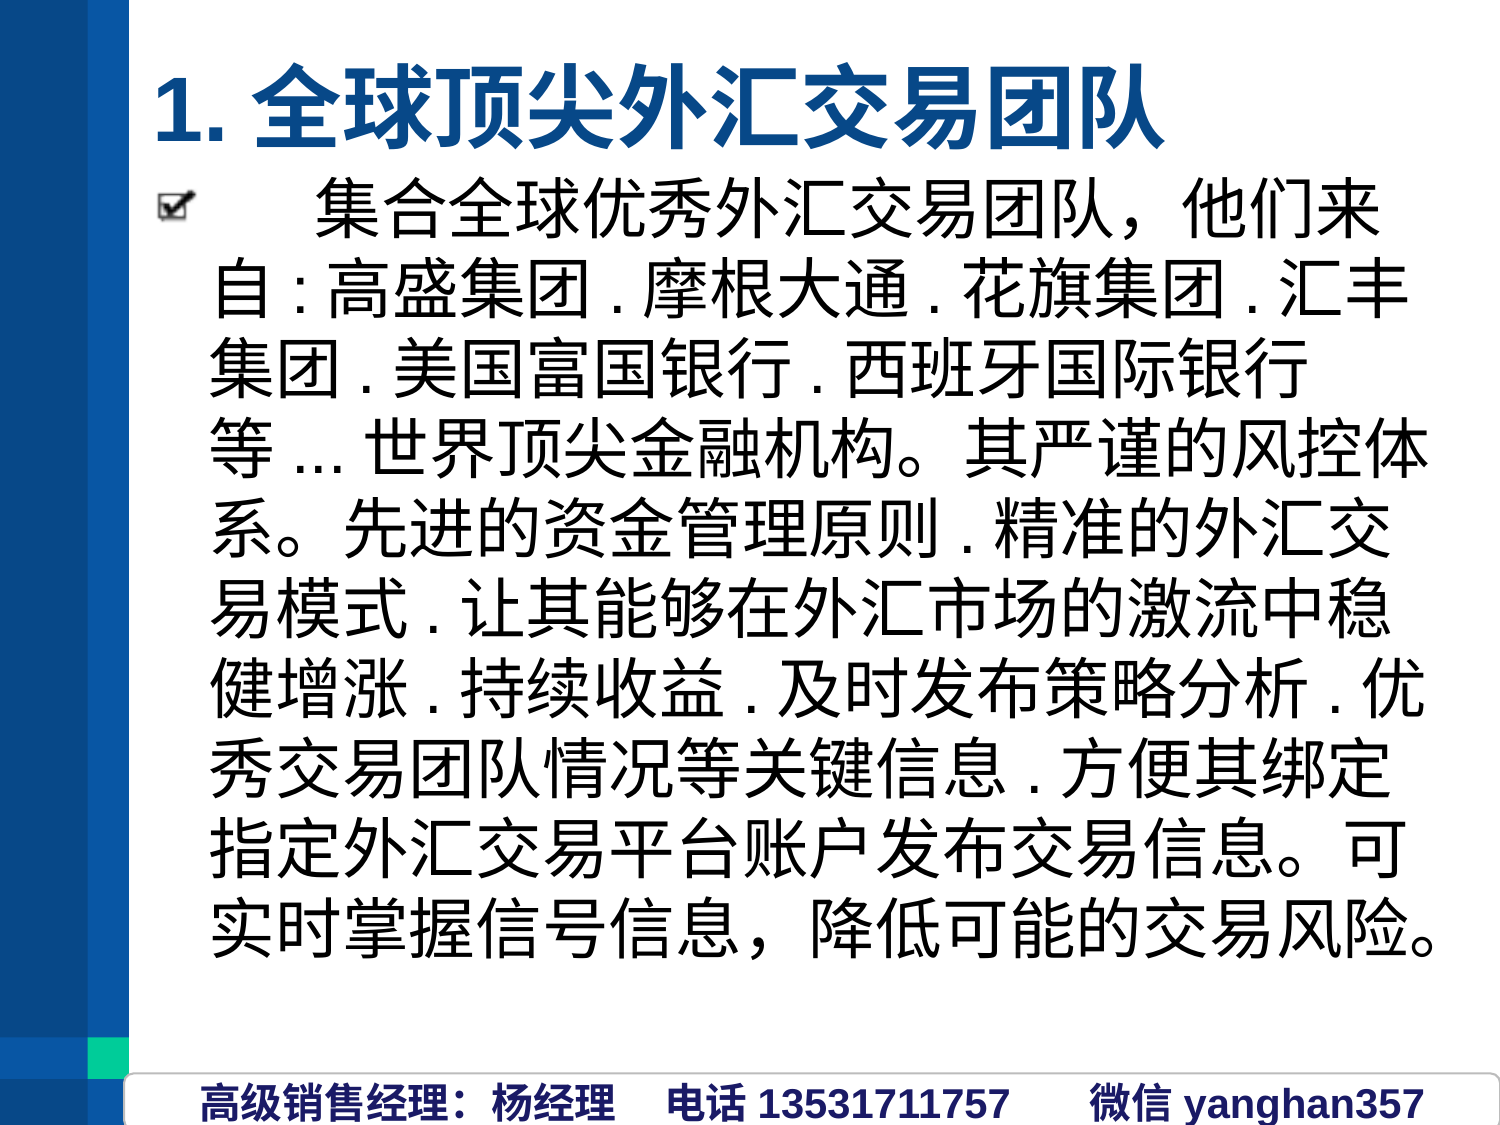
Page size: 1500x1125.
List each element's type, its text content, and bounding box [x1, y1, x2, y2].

text_box 高级销售经理：杨经理 电话13531711757 微信yanghan357 [123, 1072, 1500, 1125]
title 1.全球顶尖外汇交易团队 [137, 32, 1451, 159]
picture [152, 181, 204, 233]
list 集合全球优秀外汇交易团队，他们来自:高盛集团.摩根大通.花旗集团.汇丰集团.美国富国银行.西班牙国际银行等...世界顶尖金融机构。其严谨的风控体系。先进的资金管理原则.精准的外汇交易模式.让其能够在外汇市场的激流中稳健增涨.持续收益.及时发布策略分析.优秀交易团队情况等关键信息.方便其绑定指定外汇交易平台账户发布交易信息。可实时掌握信号信息，降低可能的交易风险。 [137, 159, 1451, 1055]
